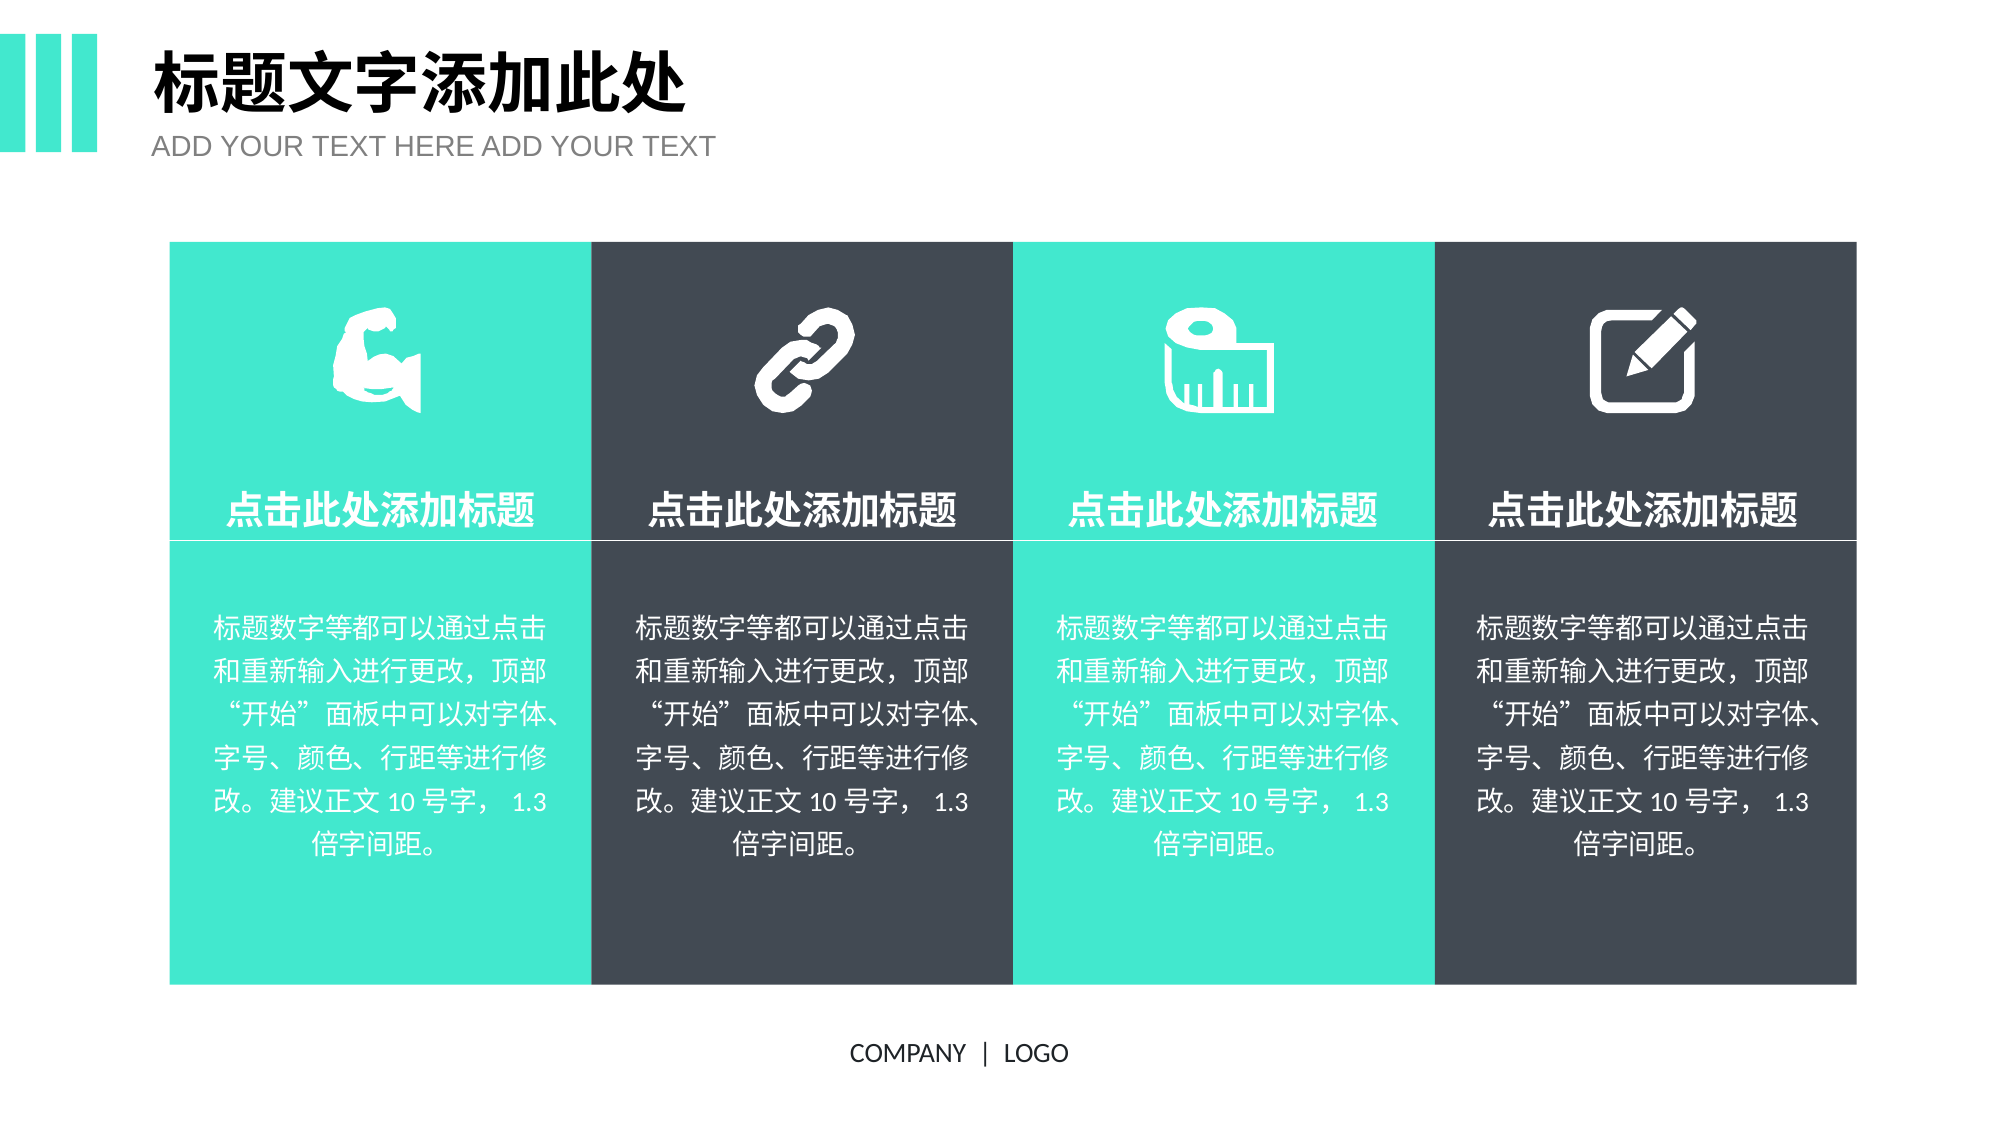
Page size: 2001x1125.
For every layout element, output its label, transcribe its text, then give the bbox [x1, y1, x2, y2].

text_box [35, 33, 62, 153]
text_box [169, 241, 590, 540]
text_box [71, 33, 98, 153]
text_box [333, 307, 421, 414]
text_box 点击此处添加标题 标题数字等都可以通过点击和重新输入进行更改，顶部“开始”面板中可以对字体、字号、颜色、行距等进行修改。建议正文10号字，1.3倍字间距。 [198, 463, 562, 540]
text_box [169, 541, 590, 986]
text_box [1434, 241, 1858, 540]
text_box ADD YOUR TEXT HERE ADD YOUR TEXT [136, 120, 916, 170]
text_box COMPANY | LOGO [835, 1017, 1165, 1076]
text_box 点击此处添加标题 标题数字等都可以通过点击和重新输入进行更改，顶部“开始”面板中可以对字体、字号、颜色、行距等进行修改。建议正文10号字，1.3倍字间距。 [1041, 541, 1405, 868]
text_box [590, 241, 1012, 540]
text_box [0, 33, 26, 153]
text_box 点击此处添加标题 标题数字等都可以通过点击和重新输入进行更改，顶部“开始”面板中可以对字体、字号、颜色、行距等进行修改。建议正文10号字，1.3倍字间距。 [198, 541, 562, 868]
text_box 标题文字添加此处 [139, 33, 703, 120]
text_box [754, 339, 822, 414]
text_box 点击此处添加标题 标题数字等都可以通过点击和重新输入进行更改，顶部“开始”面板中可以对字体、字号、颜色、行距等进行修改。建议正文10号字，1.3倍字间距。 [620, 463, 984, 540]
text_box [1589, 309, 1695, 414]
text_box [1164, 307, 1274, 414]
text_box 点击此处添加标题 标题数字等都可以通过点击和重新输入进行更改，顶部“开始”面板中可以对字体、字号、颜色、行距等进行修改。建议正文10号字，1.3倍字间距。 [1041, 463, 1405, 540]
text_box [789, 307, 855, 381]
text_box [1434, 541, 1858, 986]
text_box [1673, 307, 1697, 331]
text_box [1012, 541, 1434, 986]
text_box [590, 541, 1012, 986]
text_box 点击此处添加标题 标题数字等都可以通过点击和重新输入进行更改，顶部“开始”面板中可以对字体、字号、颜色、行距等进行修改。建议正文10号字，1.3倍字间距。 [1461, 541, 1825, 868]
text_box [1012, 241, 1434, 540]
text_box 点击此处添加标题 标题数字等都可以通过点击和重新输入进行更改，顶部“开始”面板中可以对字体、字号、颜色、行距等进行修改。建议正文10号字，1.3倍字间距。 [620, 541, 984, 868]
text_box 点击此处添加标题 标题数字等都可以通过点击和重新输入进行更改，顶部“开始”面板中可以对字体、字号、颜色、行距等进行修改。建议正文10号字，1.3倍字间距。 [1461, 463, 1825, 540]
